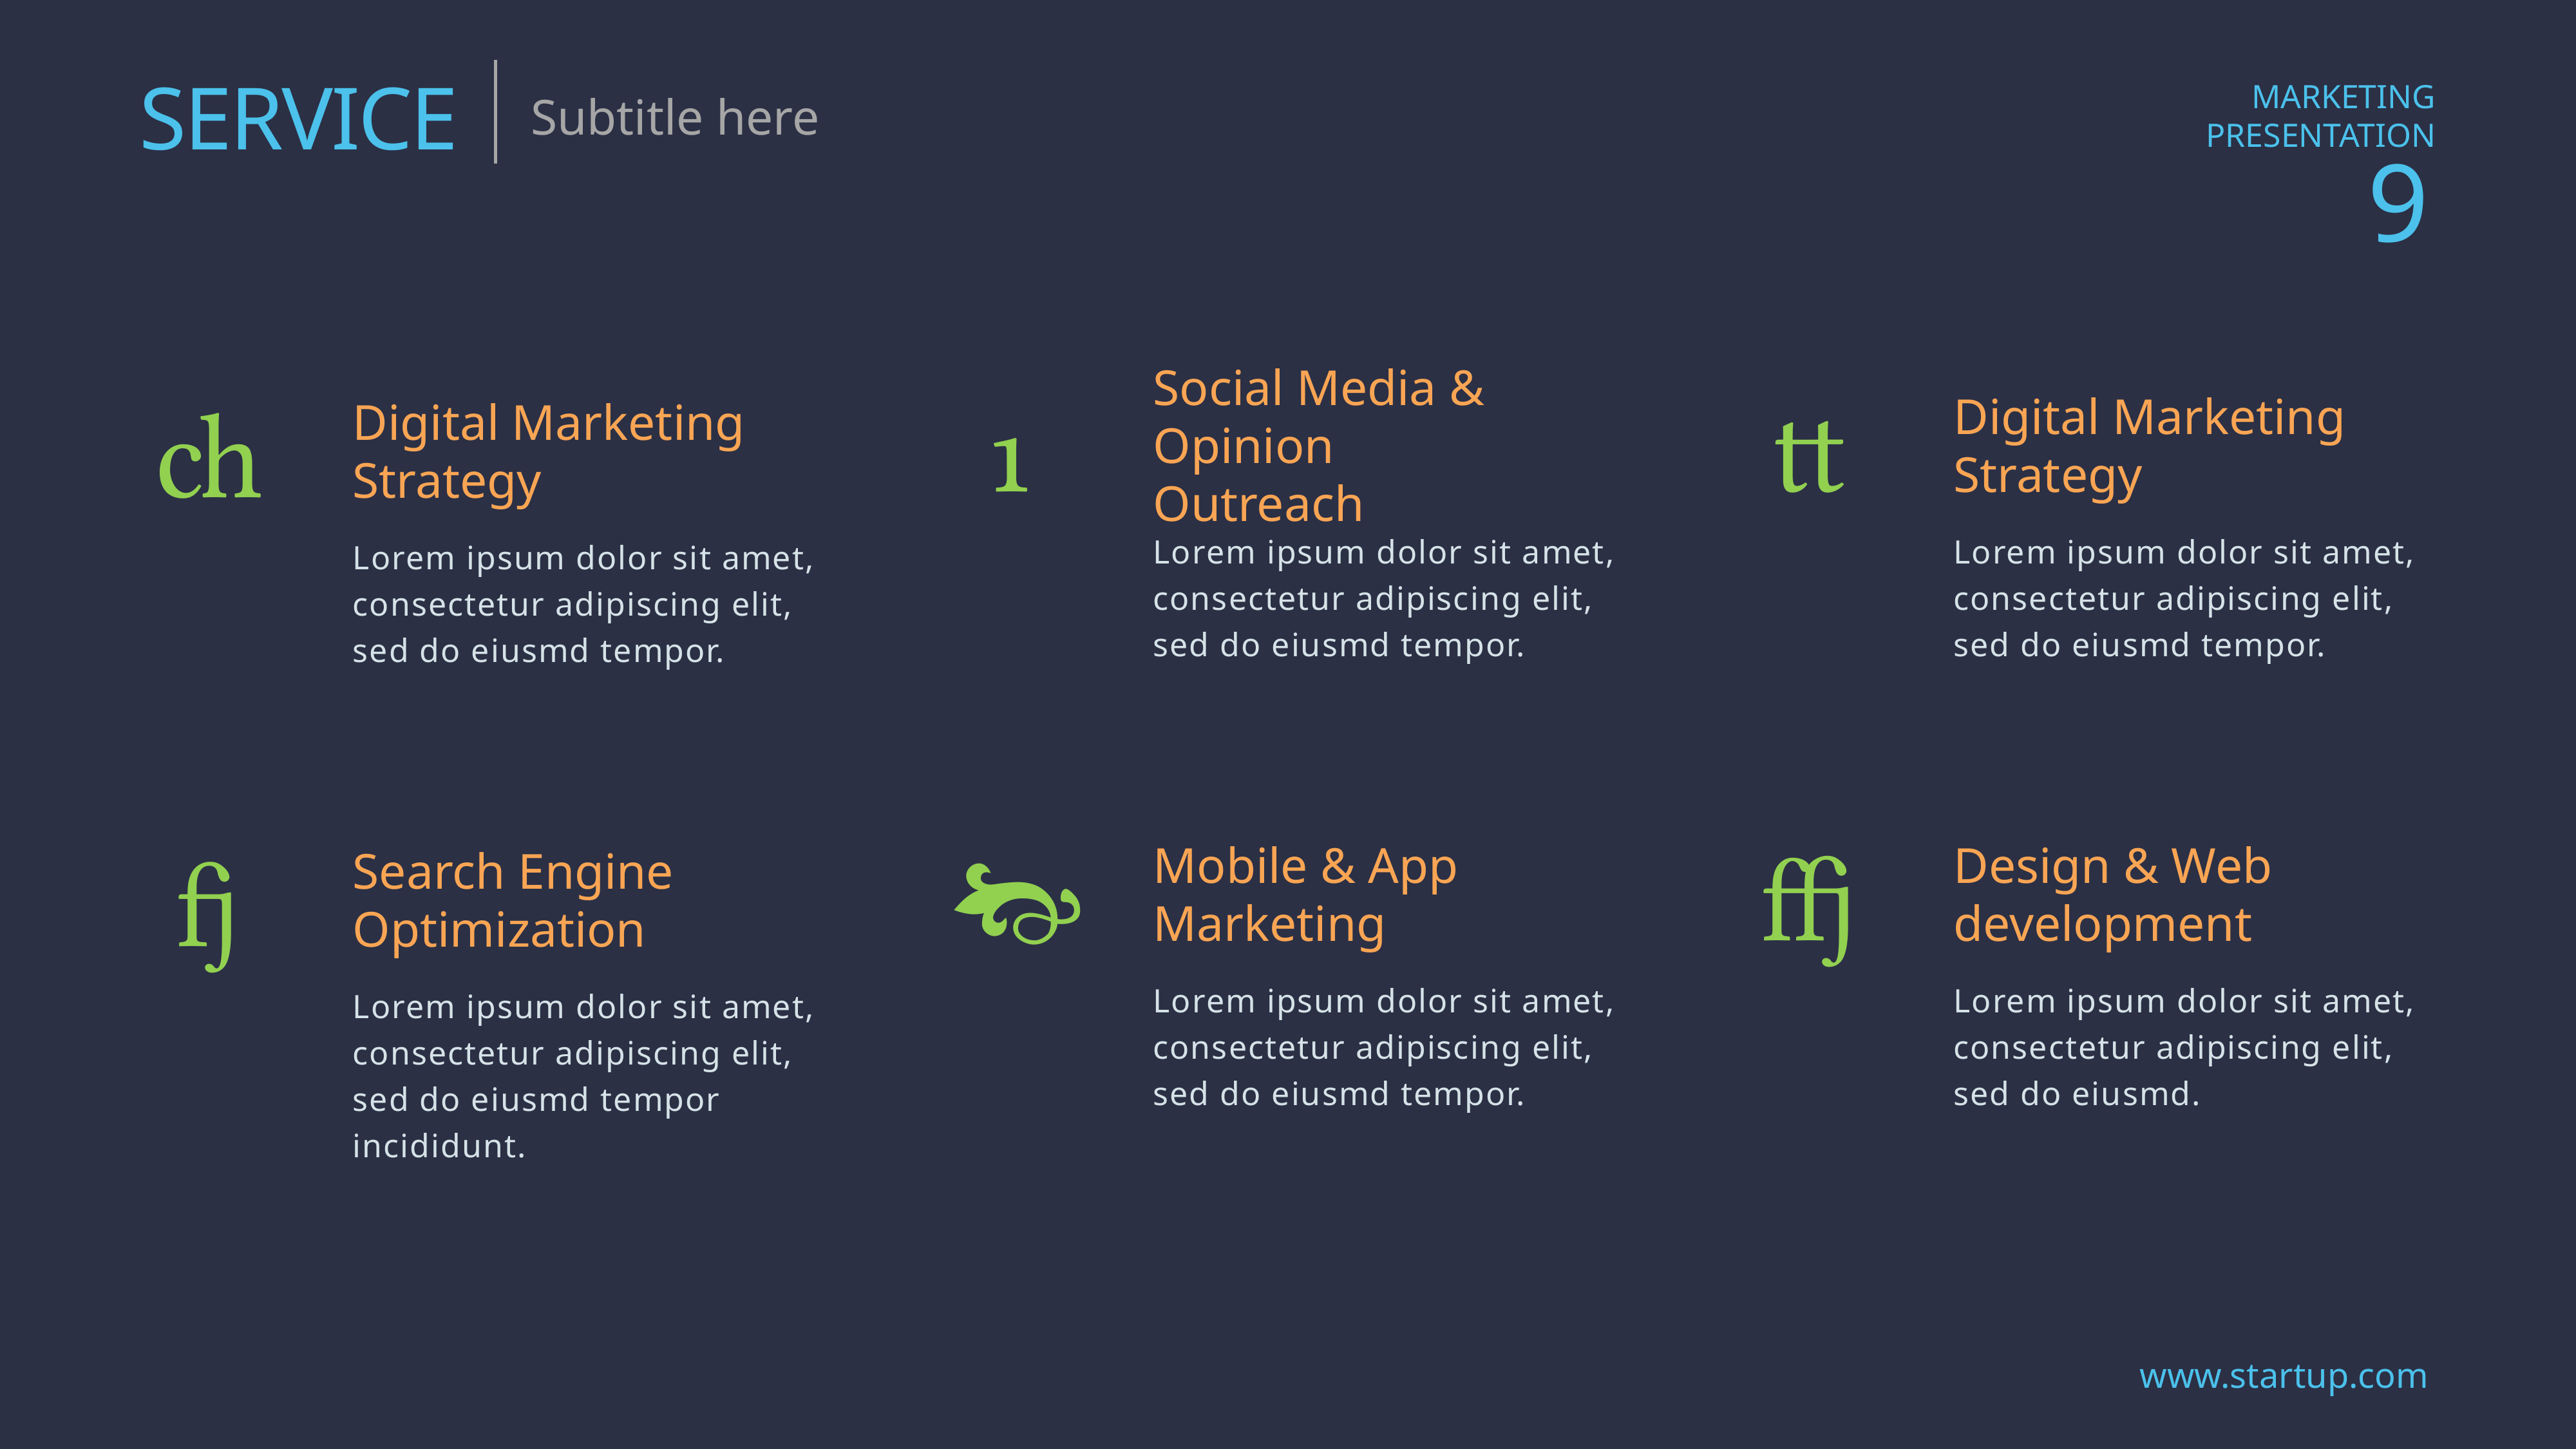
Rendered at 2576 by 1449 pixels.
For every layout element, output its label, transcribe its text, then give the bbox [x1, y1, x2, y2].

text_box Lorem ipsum dolor sit amet, consectetur adipiscing elit, sed do eiusmd tempor. [1153, 524, 1629, 663]
text_box Lorem ipsum dolor sit amet, consectetur adipiscing elit, sed do eiusmd. [1953, 972, 2429, 1112]
text_box  [147, 377, 271, 522]
text_box Mobile & App Marketing [1153, 835, 1550, 951]
text_box  [1747, 371, 1872, 516]
text_box Design & Web development [1953, 835, 2351, 951]
text_box  [947, 371, 1072, 516]
text_box Digital Marketing Strategy [352, 392, 750, 508]
text_box Lorem ipsum dolor sit amet, consectetur adipiscing elit, sed do eiusmd tempor. [1153, 972, 1629, 1112]
text_box Search Engine Optimization [352, 840, 750, 957]
text_box Lorem ipsum dolor sit amet, consectetur adipiscing elit, sed do eiusmd tempor incididunt. [352, 978, 828, 1164]
text_box  [147, 826, 271, 971]
text_box  [1747, 819, 1872, 965]
text_box Subtitle here [521, 81, 829, 149]
text_box Lorem ipsum dolor sit amet, consectetur adipiscing elit, sed do eiusmd tempor. [1953, 524, 2429, 663]
text_box Digital Marketing Strategy [1953, 386, 2351, 502]
text_box Social Media & Opinion Outreach [1153, 357, 1550, 524]
text_box Lorem ipsum dolor sit amet, consectetur adipiscing elit, sed do eiusmd tempor. [352, 529, 828, 669]
text_box SERVICE [139, 63, 459, 167]
text_box  [947, 819, 1072, 965]
